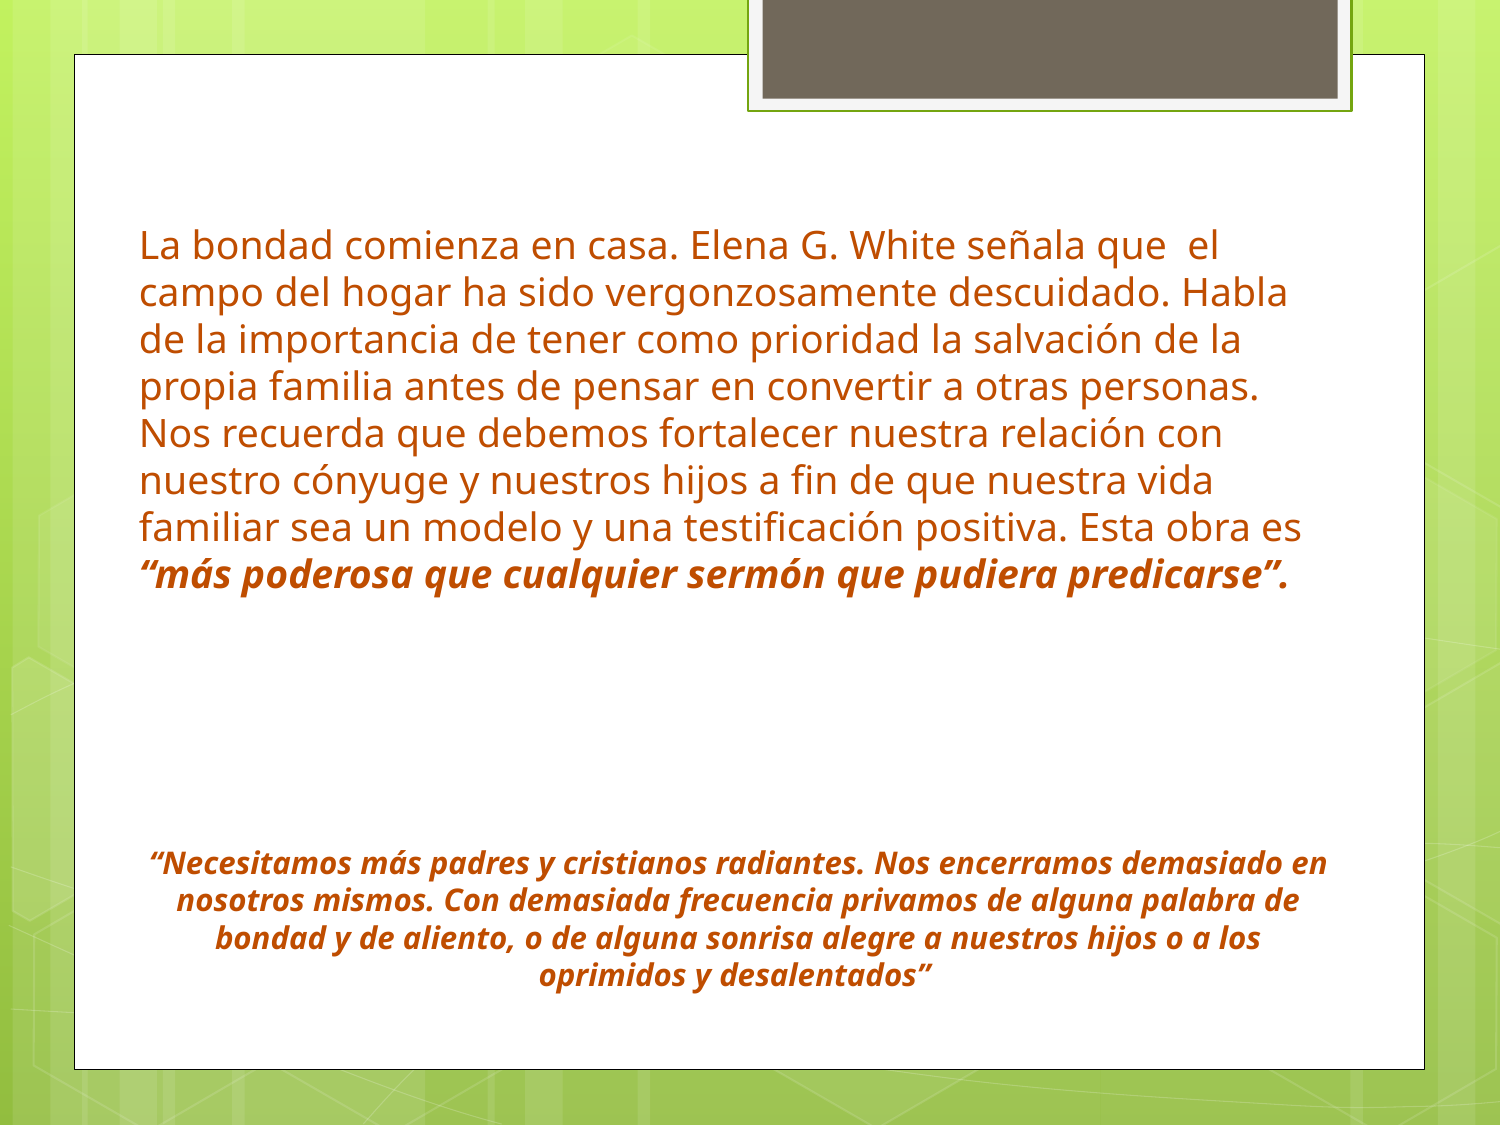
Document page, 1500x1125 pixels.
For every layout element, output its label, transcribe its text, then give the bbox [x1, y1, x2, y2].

list La bondad comienza en casa. Elena G. White señala que el campo del hogar ha sido vergonzosamente descuidado. Habla de la importancia de tener como prioridad la salvación de la propia familia antes de pensar en convertir a otras personas. Nos recuerda que debemos fortalecer nuestra relación con nuestro cónyuge y nuestros hijos a fin de que nuestra vida familiar sea un modelo y una testificación positiva. Esta obra es “más poderosa que cualquier sermón que pudiera predicarse”. “Necesitamos más padres y cristianos radiantes. Nos encerramos demasiado en nosotros mismos. Con demasiada frecuencia privamos de alguna palabra de bondad y de aliento, o de alguna sonrisa alegre a nuestros hijos o a los oprimidos y desalentados” [112, 212, 1354, 1013]
